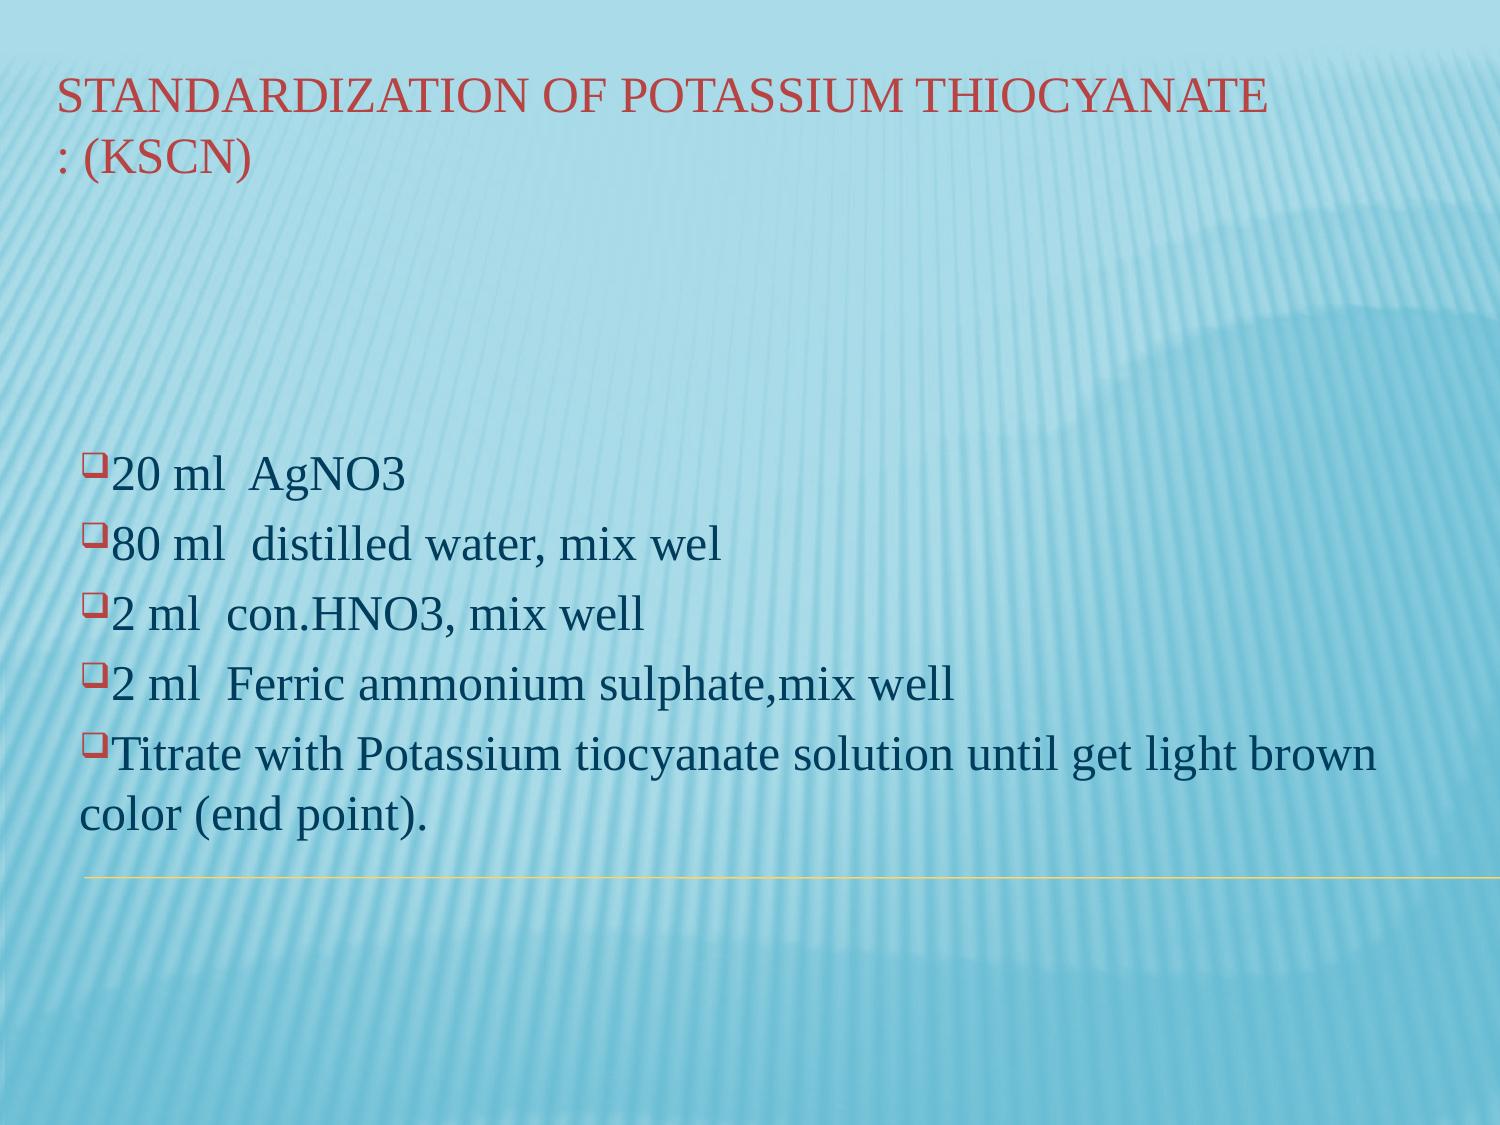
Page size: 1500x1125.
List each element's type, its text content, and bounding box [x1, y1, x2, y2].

subtitle 20 ml AgNO3 80 ml distilled water, mix wel 2 ml con.HNO3, mix well 2 ml Ferric ammonium sulphate,mix well Titrate with Potassium tiocyanate solution until get light brown color (end point). [64, 338, 1453, 988]
title Standardization of Potassium Thiocyanate (KSCN) : [41, 54, 1453, 255]
